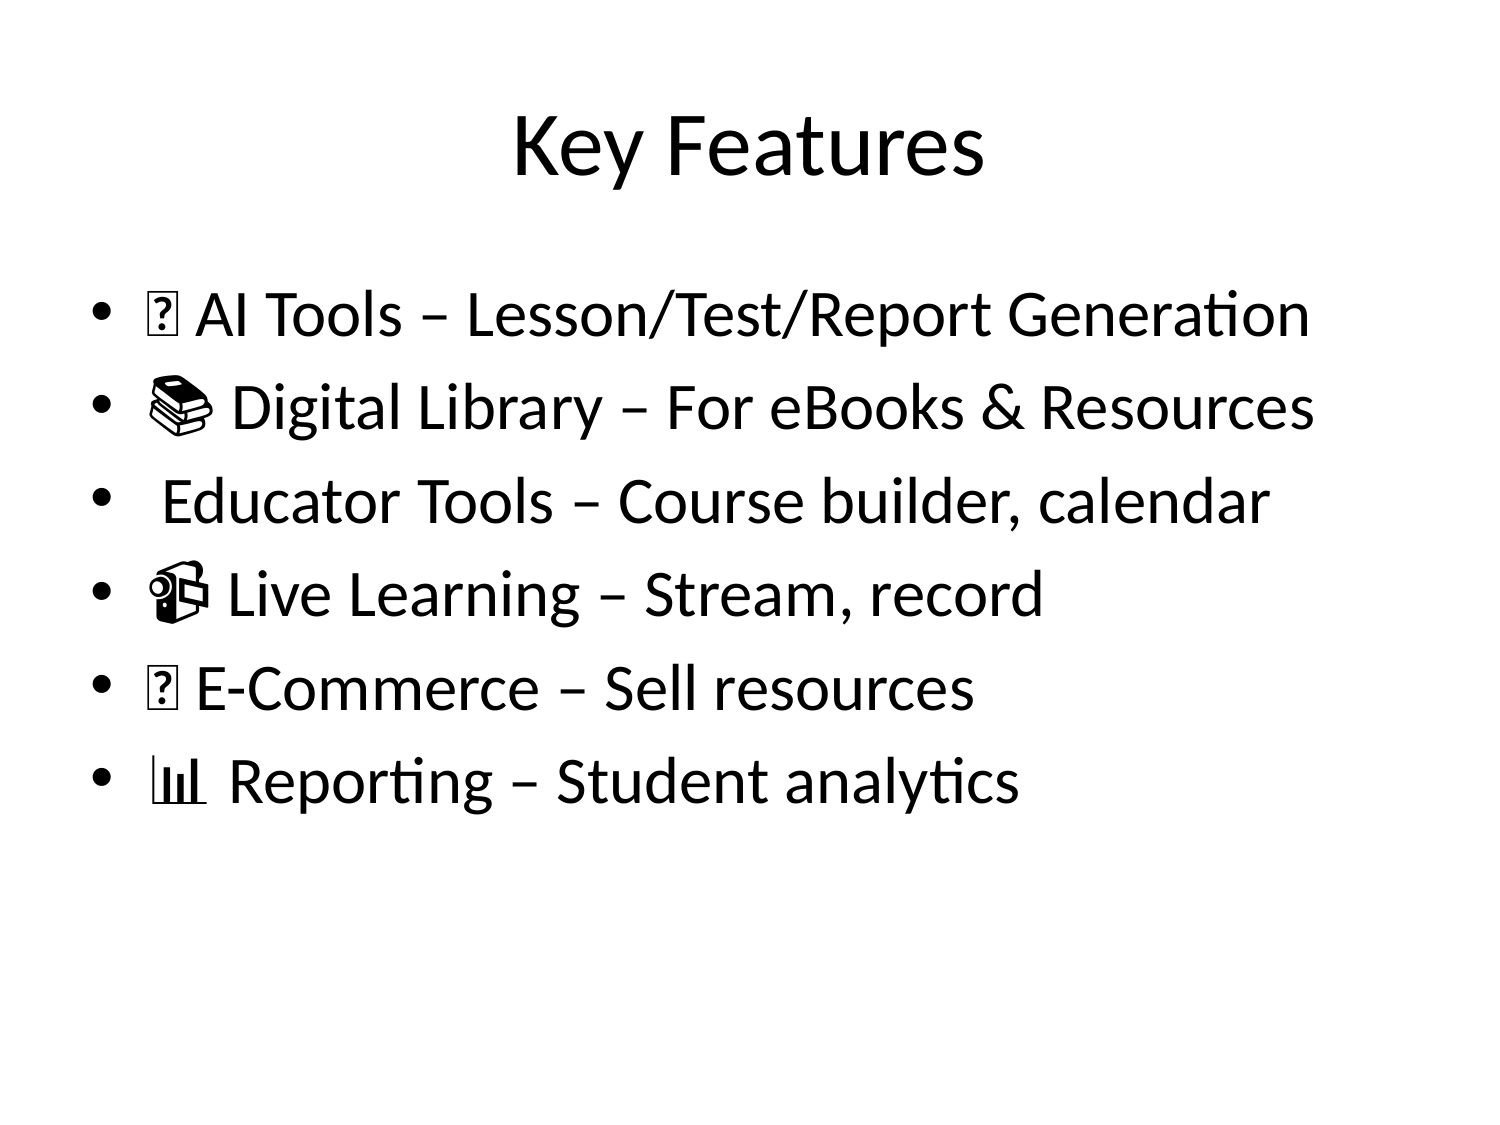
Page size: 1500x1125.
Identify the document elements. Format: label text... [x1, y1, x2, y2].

title Key Features [75, 45, 1425, 233]
list 🧠 AI Tools – Lesson/Test/Report Generation 📚 Digital Library – For eBooks & Resources 🧑‍🏫 Educator Tools – Course builder, calendar 📹 Live Learning – Stream, record 💸 E-Commerce – Sell resources 📊 Reporting – Student analytics [75, 262, 1425, 1005]
